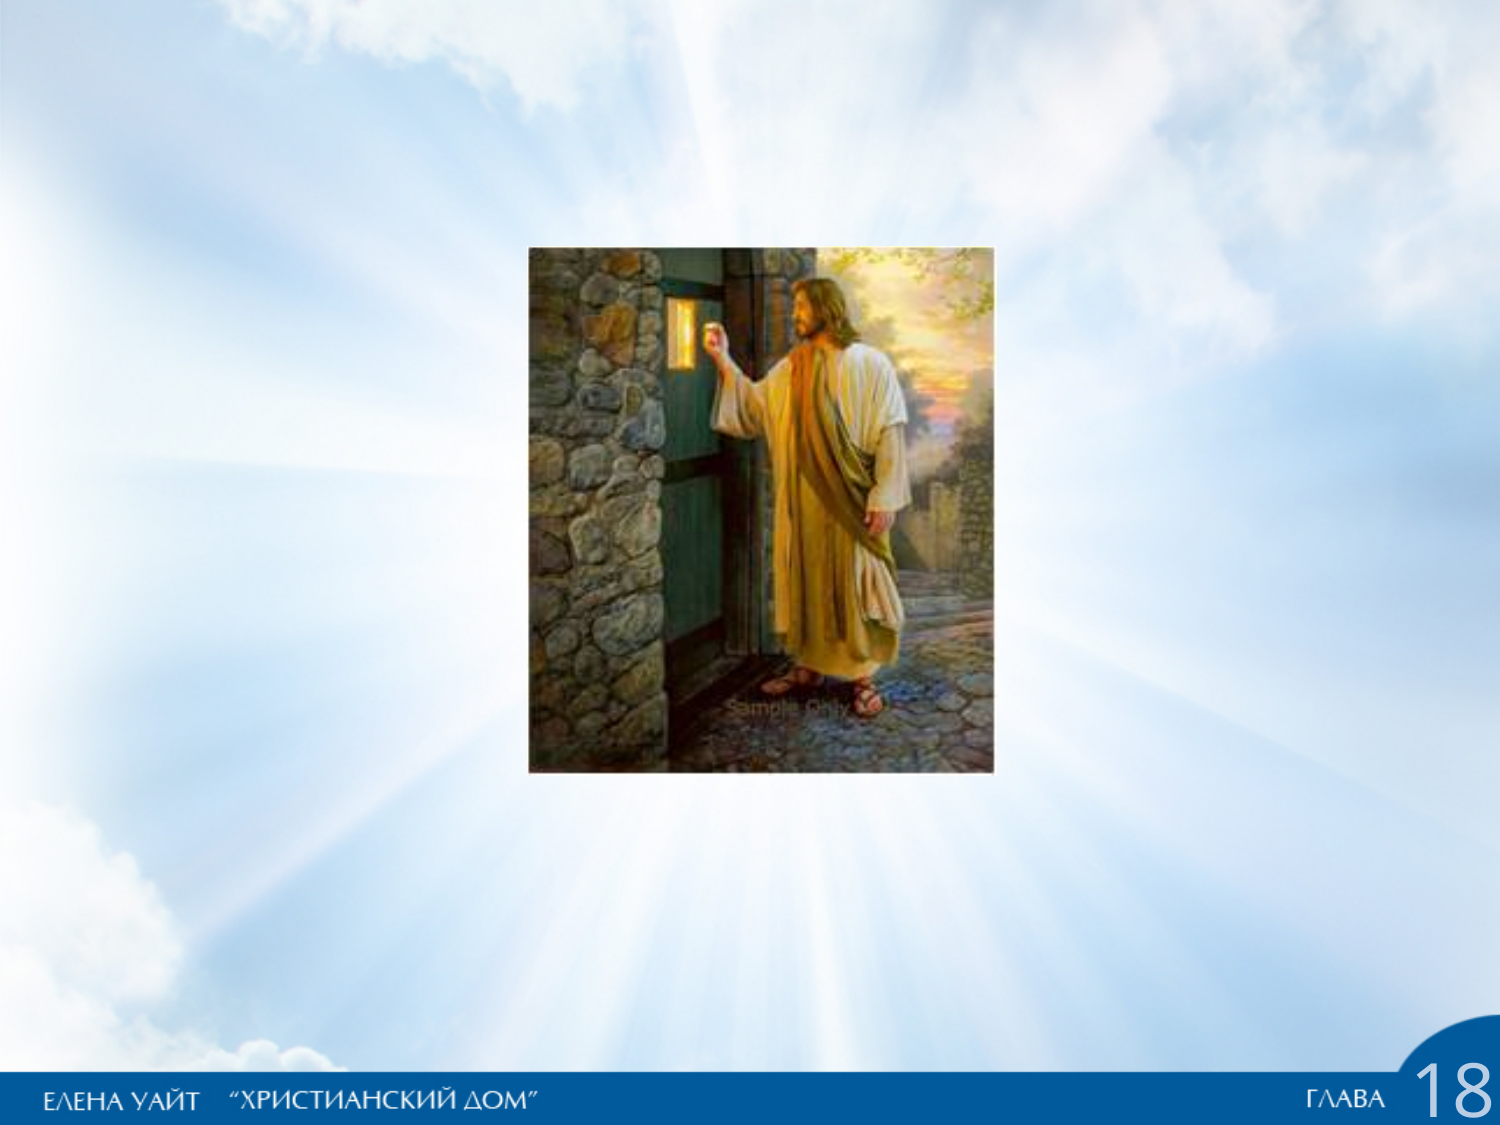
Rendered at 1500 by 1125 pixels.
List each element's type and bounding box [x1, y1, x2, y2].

picture [0, 0, 1500, 1125]
list [527, 245, 997, 776]
